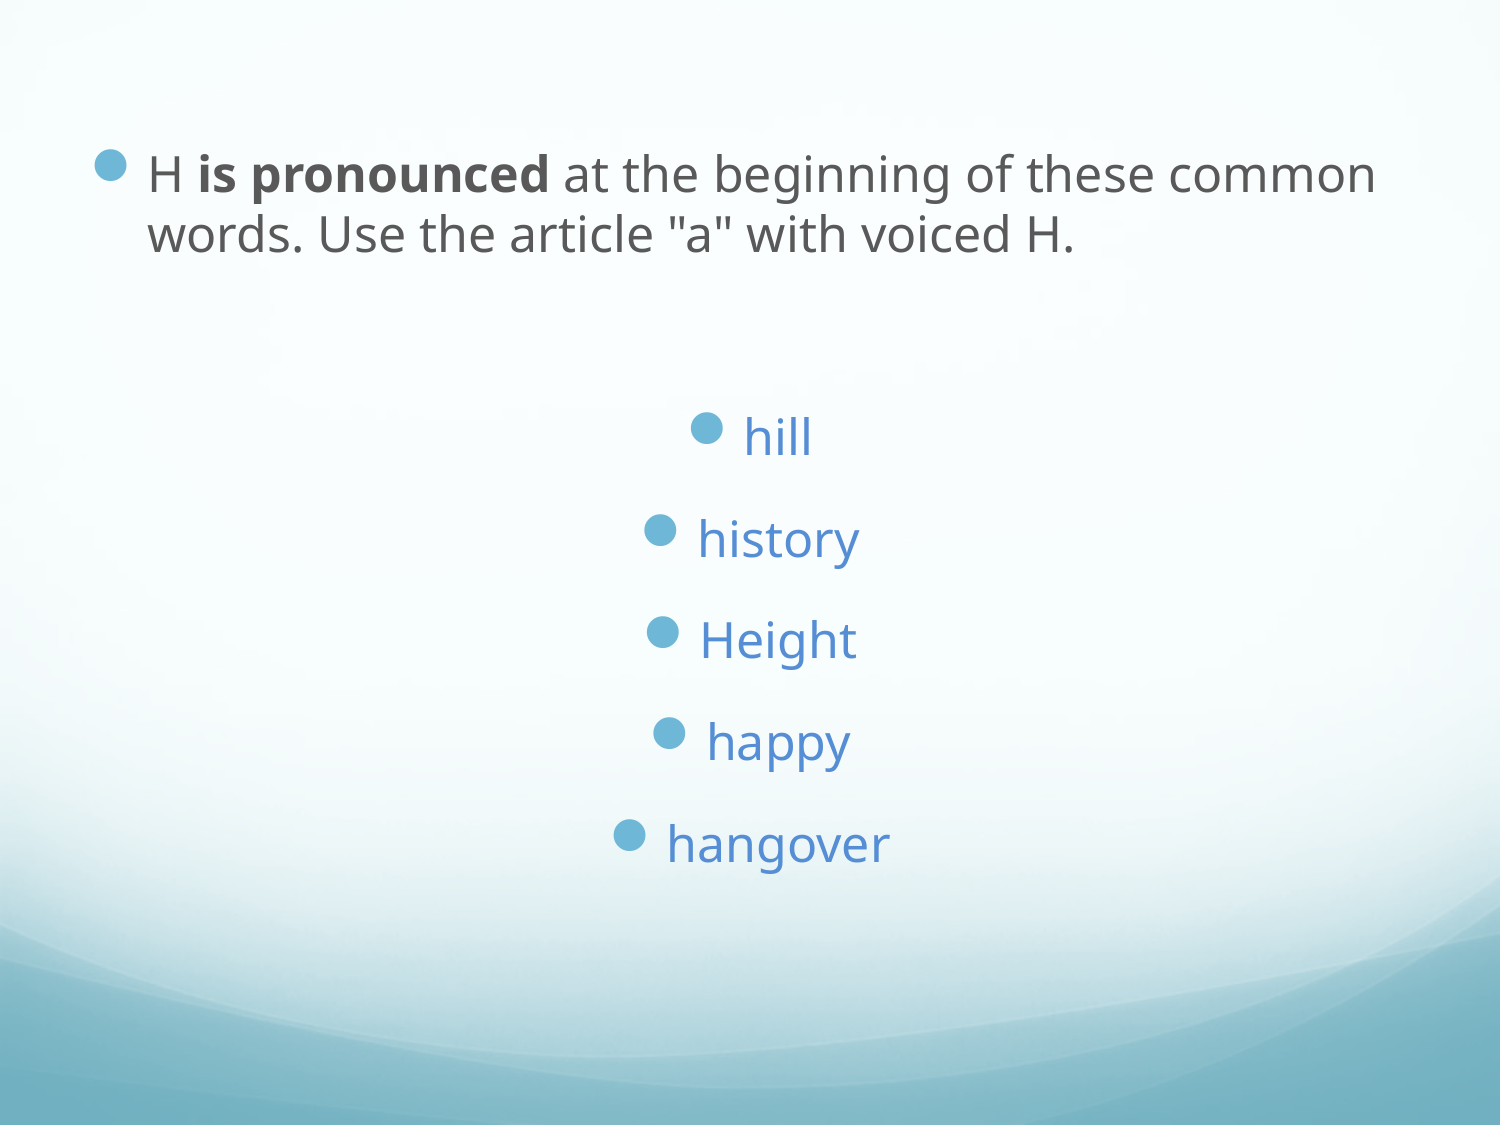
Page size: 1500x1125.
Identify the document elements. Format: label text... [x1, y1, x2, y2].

list H is pronounced at the beginning of these common words. Use the article "a" with voiced H. hill history Height happy hangover [75, 134, 1425, 1005]
